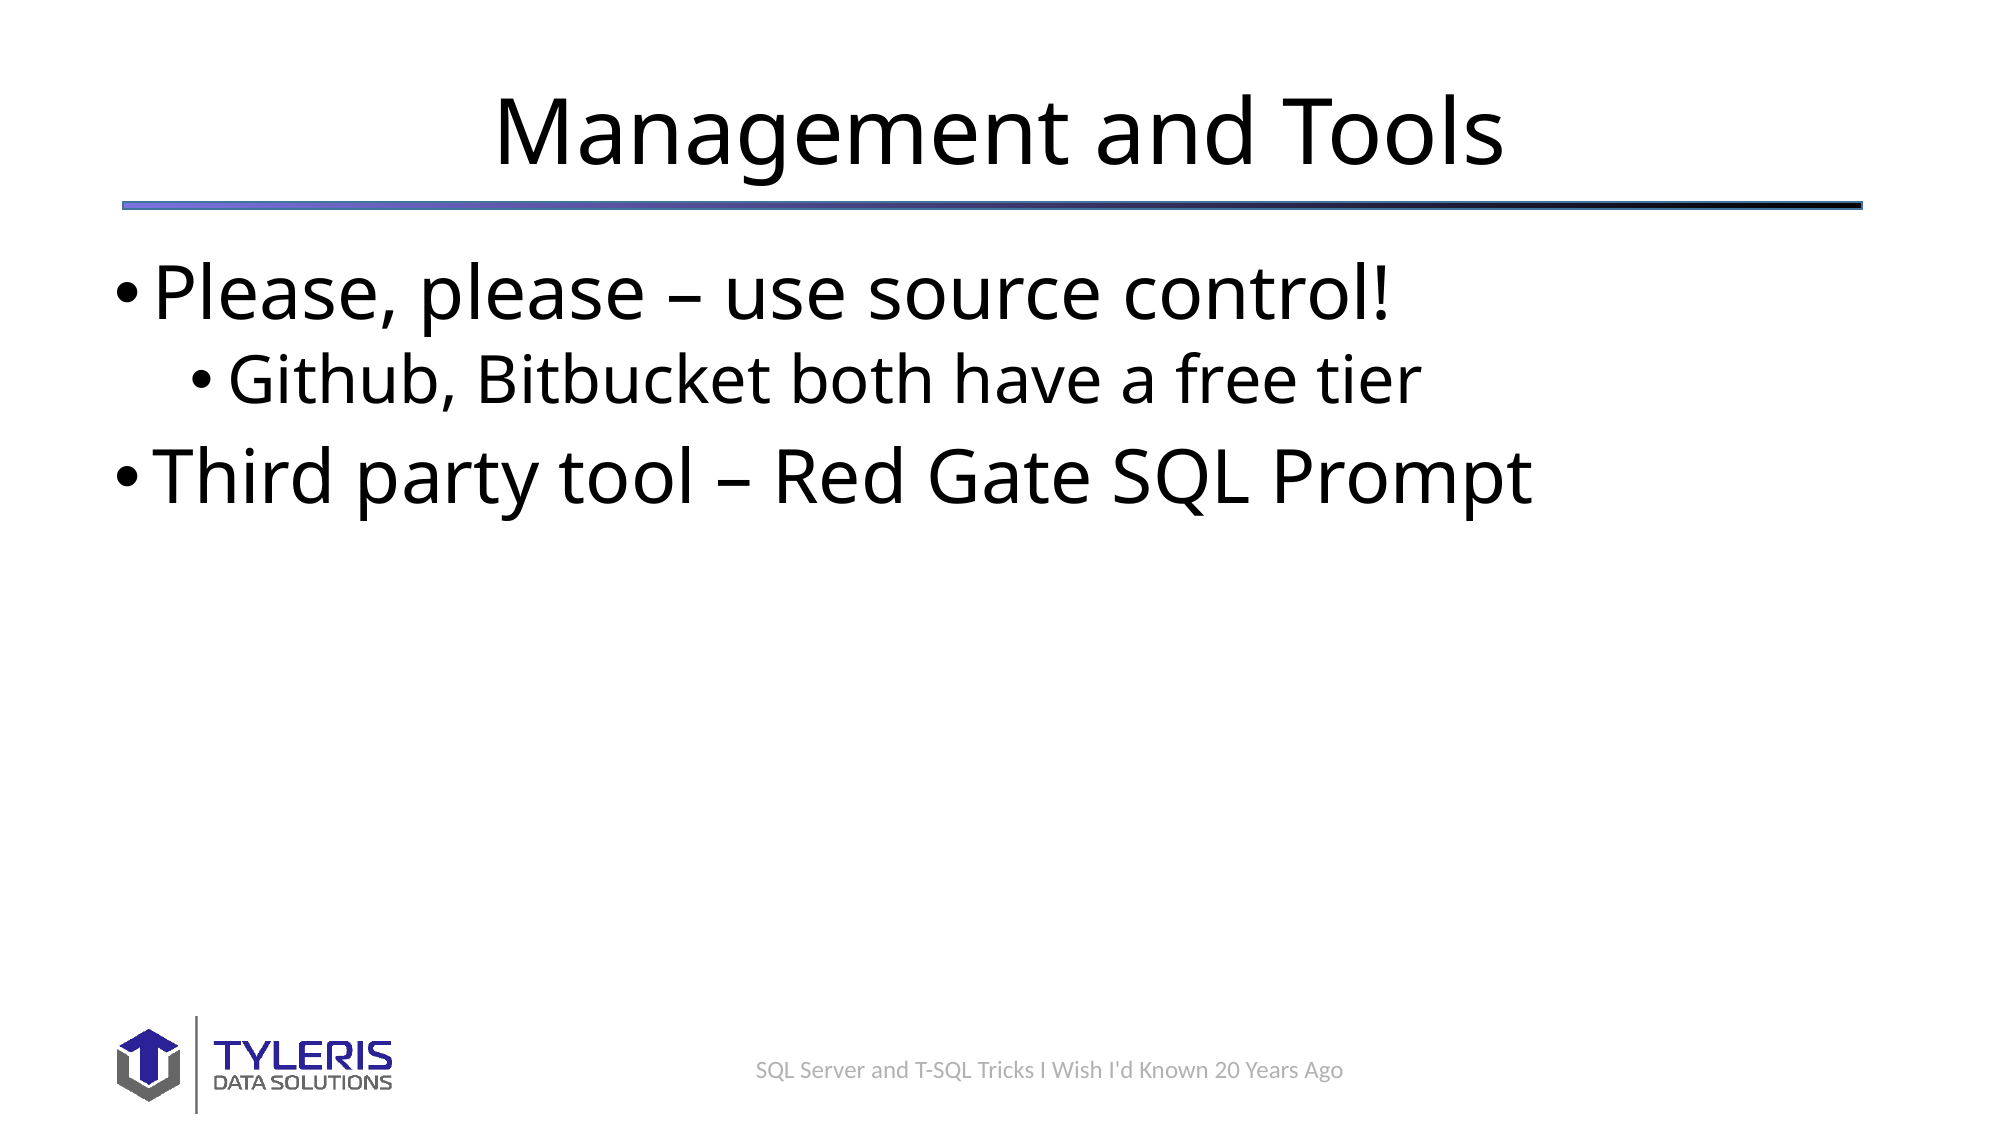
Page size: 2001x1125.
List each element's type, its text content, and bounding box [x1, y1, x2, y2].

picture [117, 1016, 392, 1114]
footer SQL Server and T-SQL Tricks I Wish I'd Known 20 Years Ago [599, 1039, 1502, 1099]
list Please, please – use source control! Github, Bitbucket both have a free tier Third party tool – Red Gate SQL Prompt [99, 247, 1863, 914]
text_box Management and Tools [137, 59, 1863, 201]
text_box [122, 201, 1863, 210]
